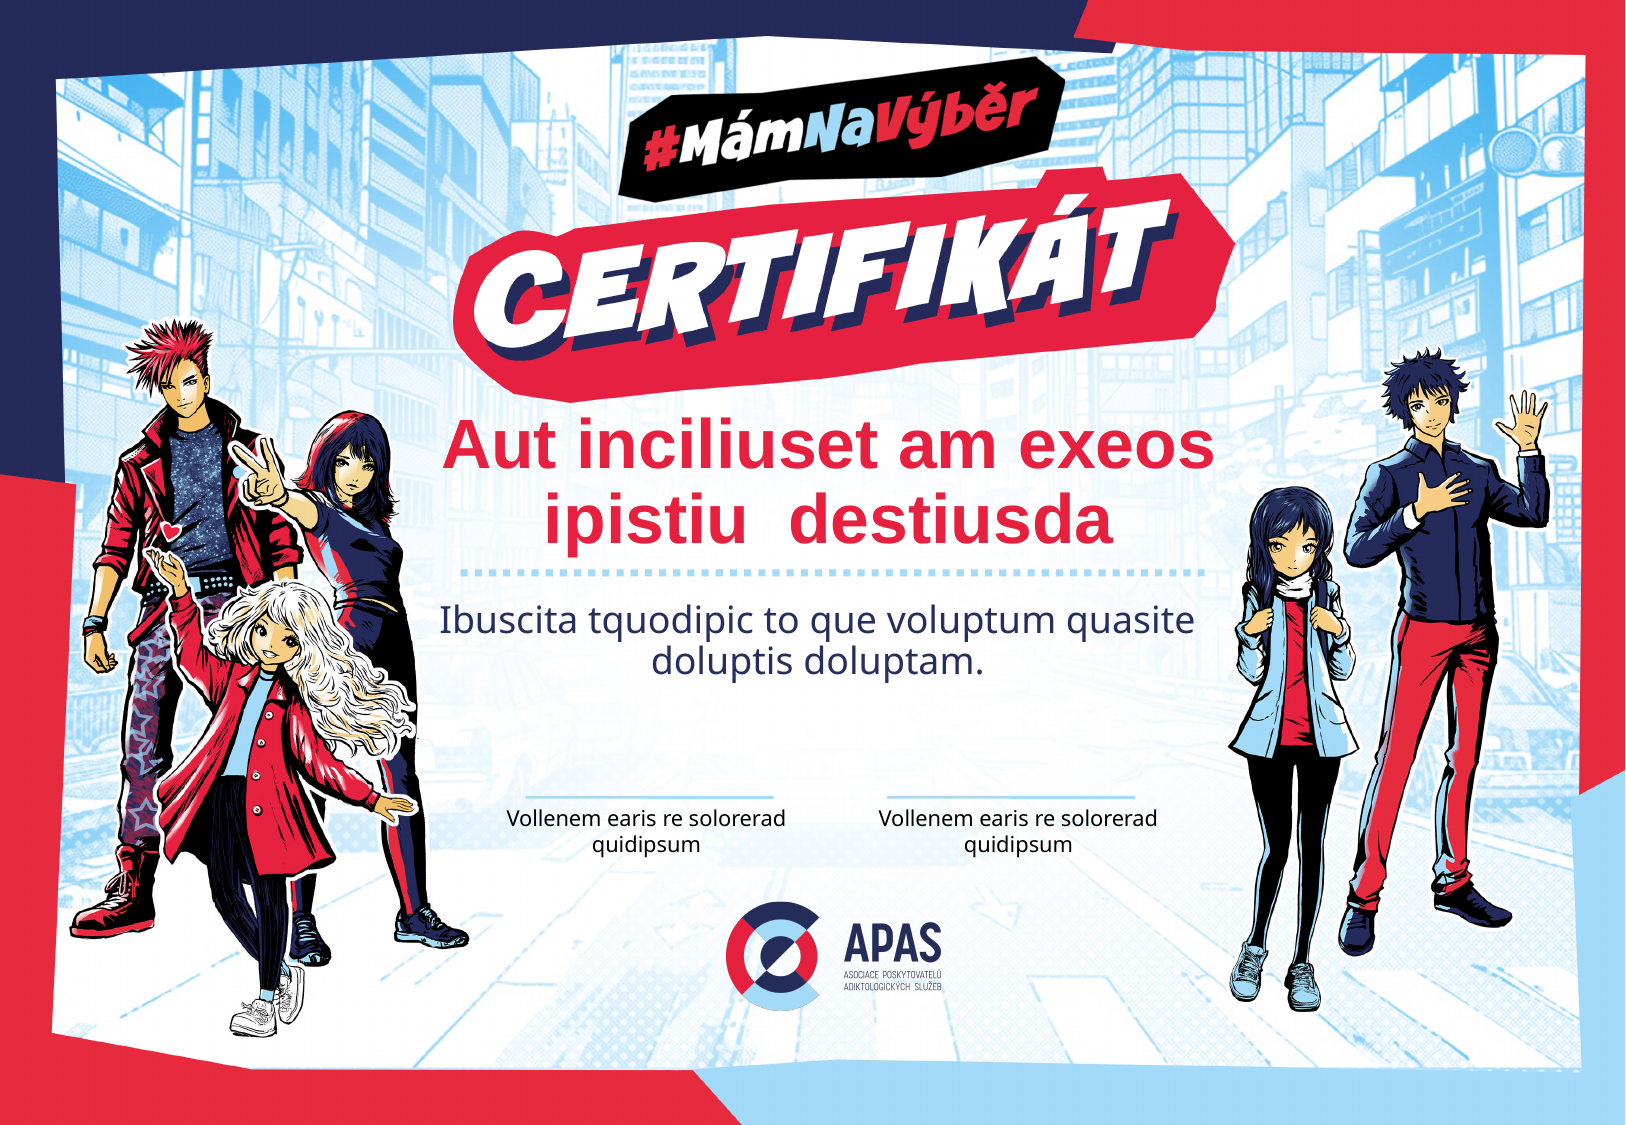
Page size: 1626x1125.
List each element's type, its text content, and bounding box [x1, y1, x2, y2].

text_box Vollenem earis re solorerad quidipsum [856, 797, 1181, 916]
picture [0, 0, 1626, 1125]
text_box Ibuscita tquodipic to que voluptum quasite doluptis doluptam. [419, 594, 1217, 786]
text_box Aut inciliuset am exeos ipistiu destiusda [383, 377, 1274, 567]
text_box Vollenem earis re solorerad quidipsum [484, 797, 809, 916]
